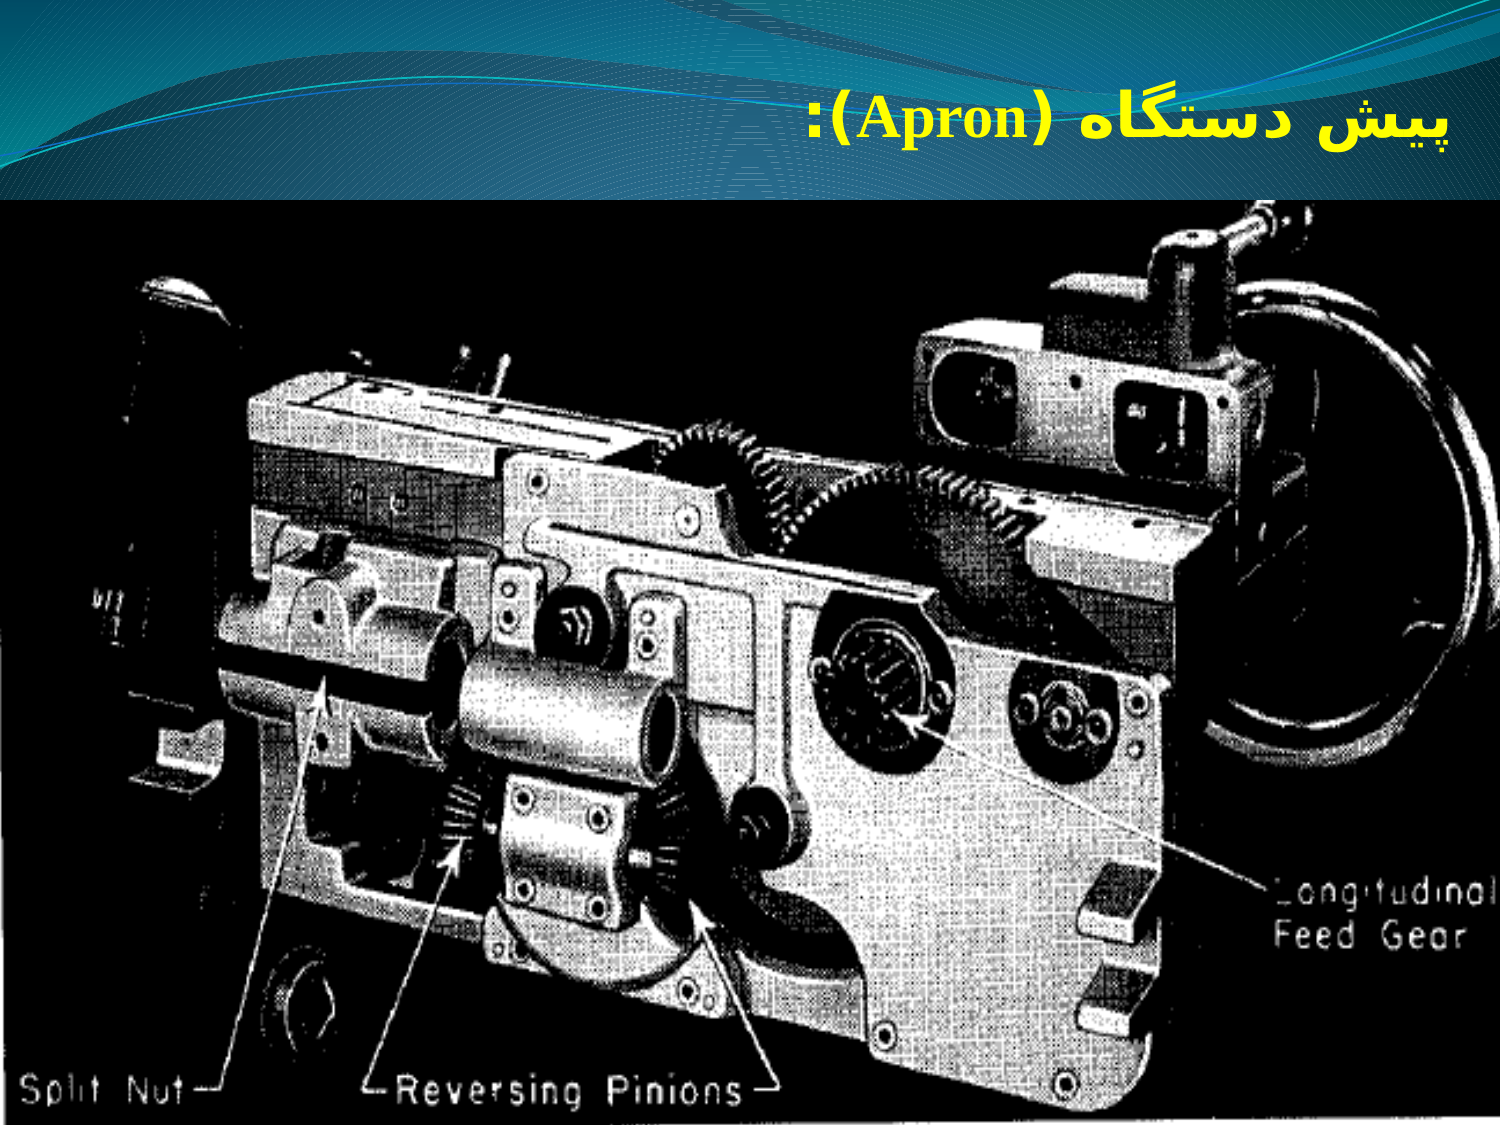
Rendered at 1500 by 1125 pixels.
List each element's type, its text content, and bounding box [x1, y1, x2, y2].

picture [0, 199, 1500, 1125]
title پیش دستگاه (Apron): [0, 0, 1500, 199]
